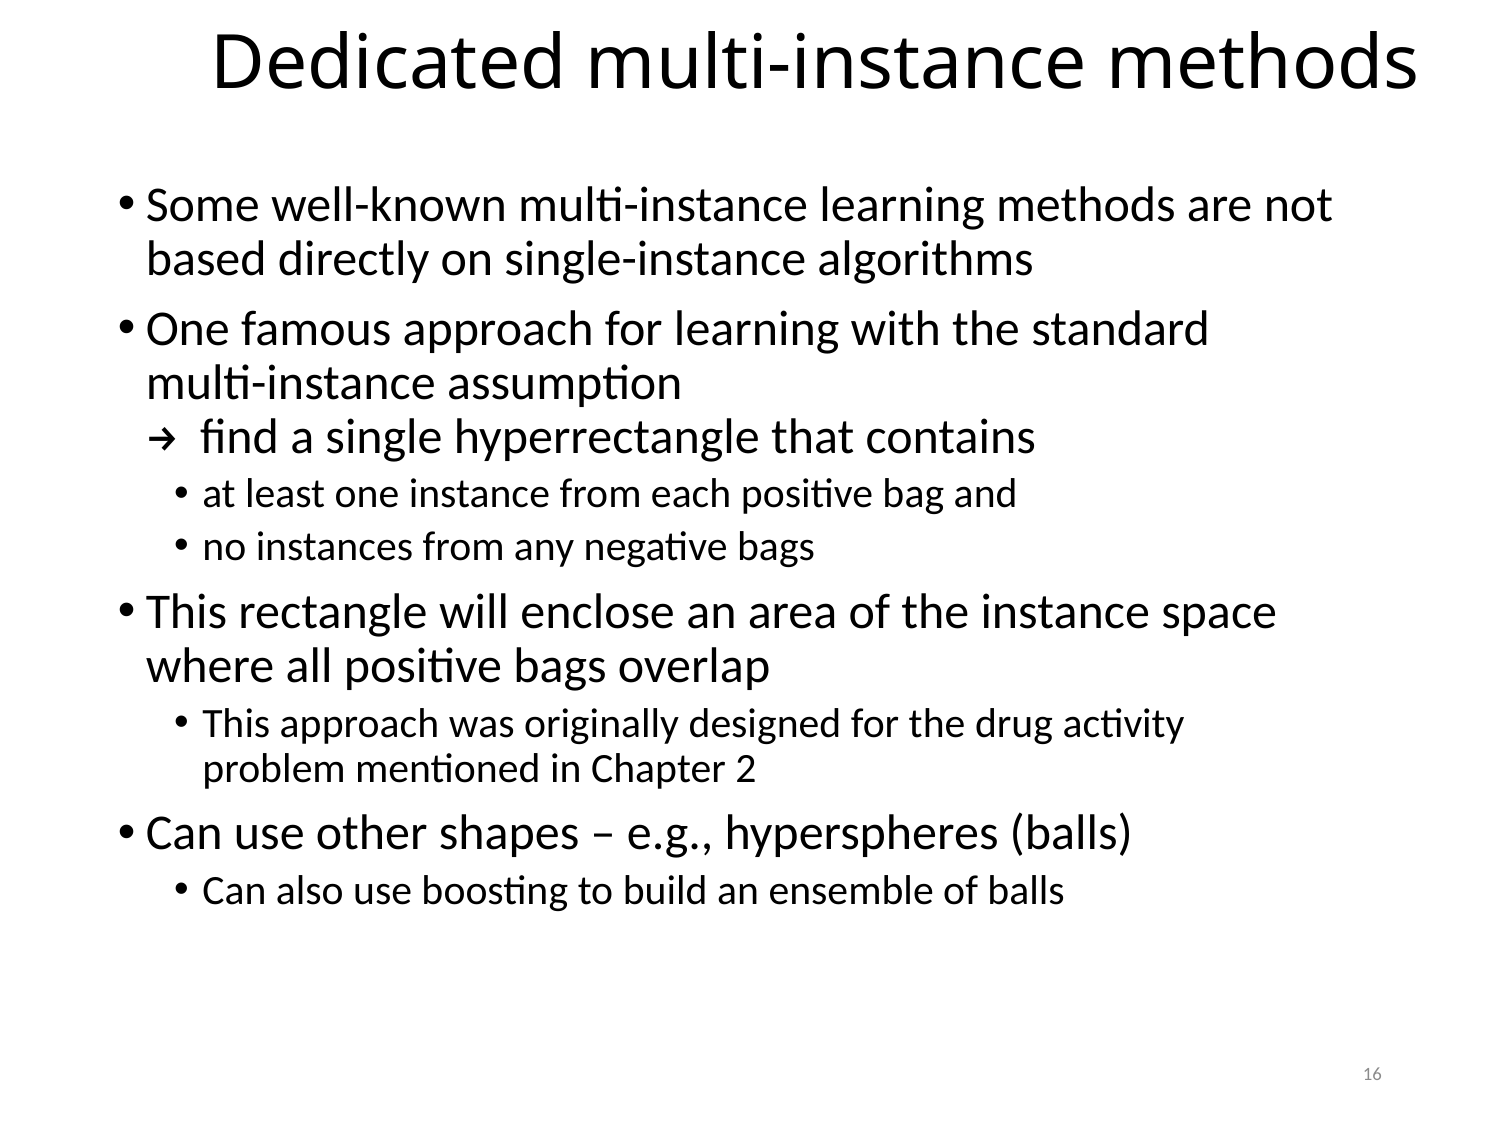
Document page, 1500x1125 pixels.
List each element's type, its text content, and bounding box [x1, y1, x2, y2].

list Some well-known multi-instance learning methods are not based directly on single-instance algorithms One famous approach for learning with the standard multi-instance assumption → find a single hyperrectangle that contains at least one instance from each positive bag and no instances from any negative bags This rectangle will enclose an area of the instance space where all positive bags overlap This approach was originally designed for the drug activity problem mentioned in Chapter 2 Can use other shapes – e.g., hyperspheres (balls) Can also use boosting to build an ensemble of balls [102, 170, 1350, 1053]
slide_number 16 [1059, 1042, 1397, 1103]
title Dedicated multi-instance methods [195, 0, 1451, 159]
